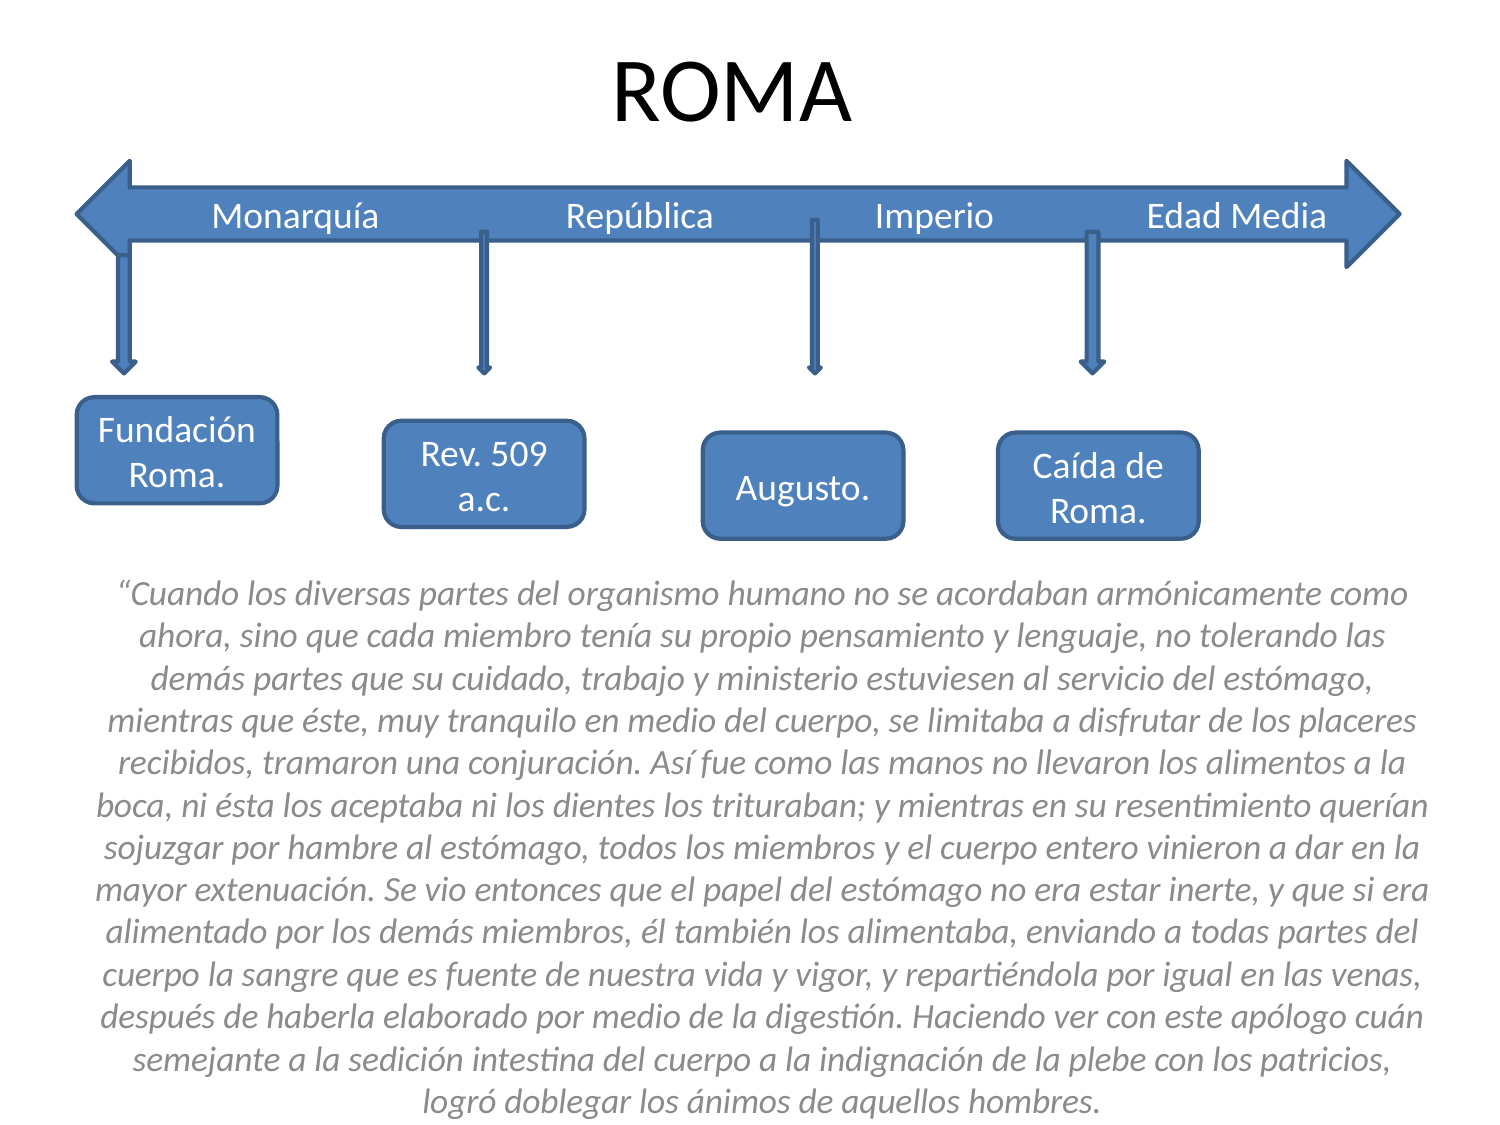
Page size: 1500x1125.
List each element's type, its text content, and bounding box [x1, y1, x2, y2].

text_box Monarquía República Imperio Edad Media [74, 158, 1402, 270]
title ROMA [76, 0, 1388, 171]
text_box Caída de Roma. [995, 430, 1201, 541]
text_box Augusto. [700, 430, 906, 541]
text_box [476, 229, 492, 376]
text_box [110, 253, 138, 376]
text_box Rev. 509 a.c. [381, 418, 587, 530]
text_box [1078, 229, 1107, 376]
text_box Fundación Roma. [74, 394, 280, 506]
text_box [807, 217, 823, 376]
subtitle “Cuando los diversas partes del organismo humano no se acordaban armónicamente como ahora, sino que cada miembro tenía su propio pensamiento y lenguaje, no tolerando las demás partes que su cuidado, trabajo y ministerio estuviesen al servicio del estómago, mientras que éste, muy tranquilo en medio del cuerpo, se limitaba a disfrutar de los placeres recibidos, tramaron una conjuración. Así fue como las manos no llevaron los alimentos a la boca, ni ésta los aceptaba ni los dientes los trituraban; y mientras en su resentimiento querían sojuzgar por hambre al estómago, todos los miembros y el cuerpo entero vinieron a dar en la mayor extenuación. Se vio entonces que el papel del estómago no era estar inerte, y que si era alimentado por los demás miembros, él también los alimentaba, enviando a todas partes del cuerpo la sangre que es fuente de nuestra vida y vigor, y repartiéndola por igual en las venas, después de haberla elaborado por medio de la digestión. Haciendo ver con este apólogo cuán semejante a la sedición intestina del cuerpo a la indignación de la plebe con los patricios, logró doblegar los ánimos de aquellos hombres. Cónsul Merino Agripa. [76, 562, 1447, 1125]
